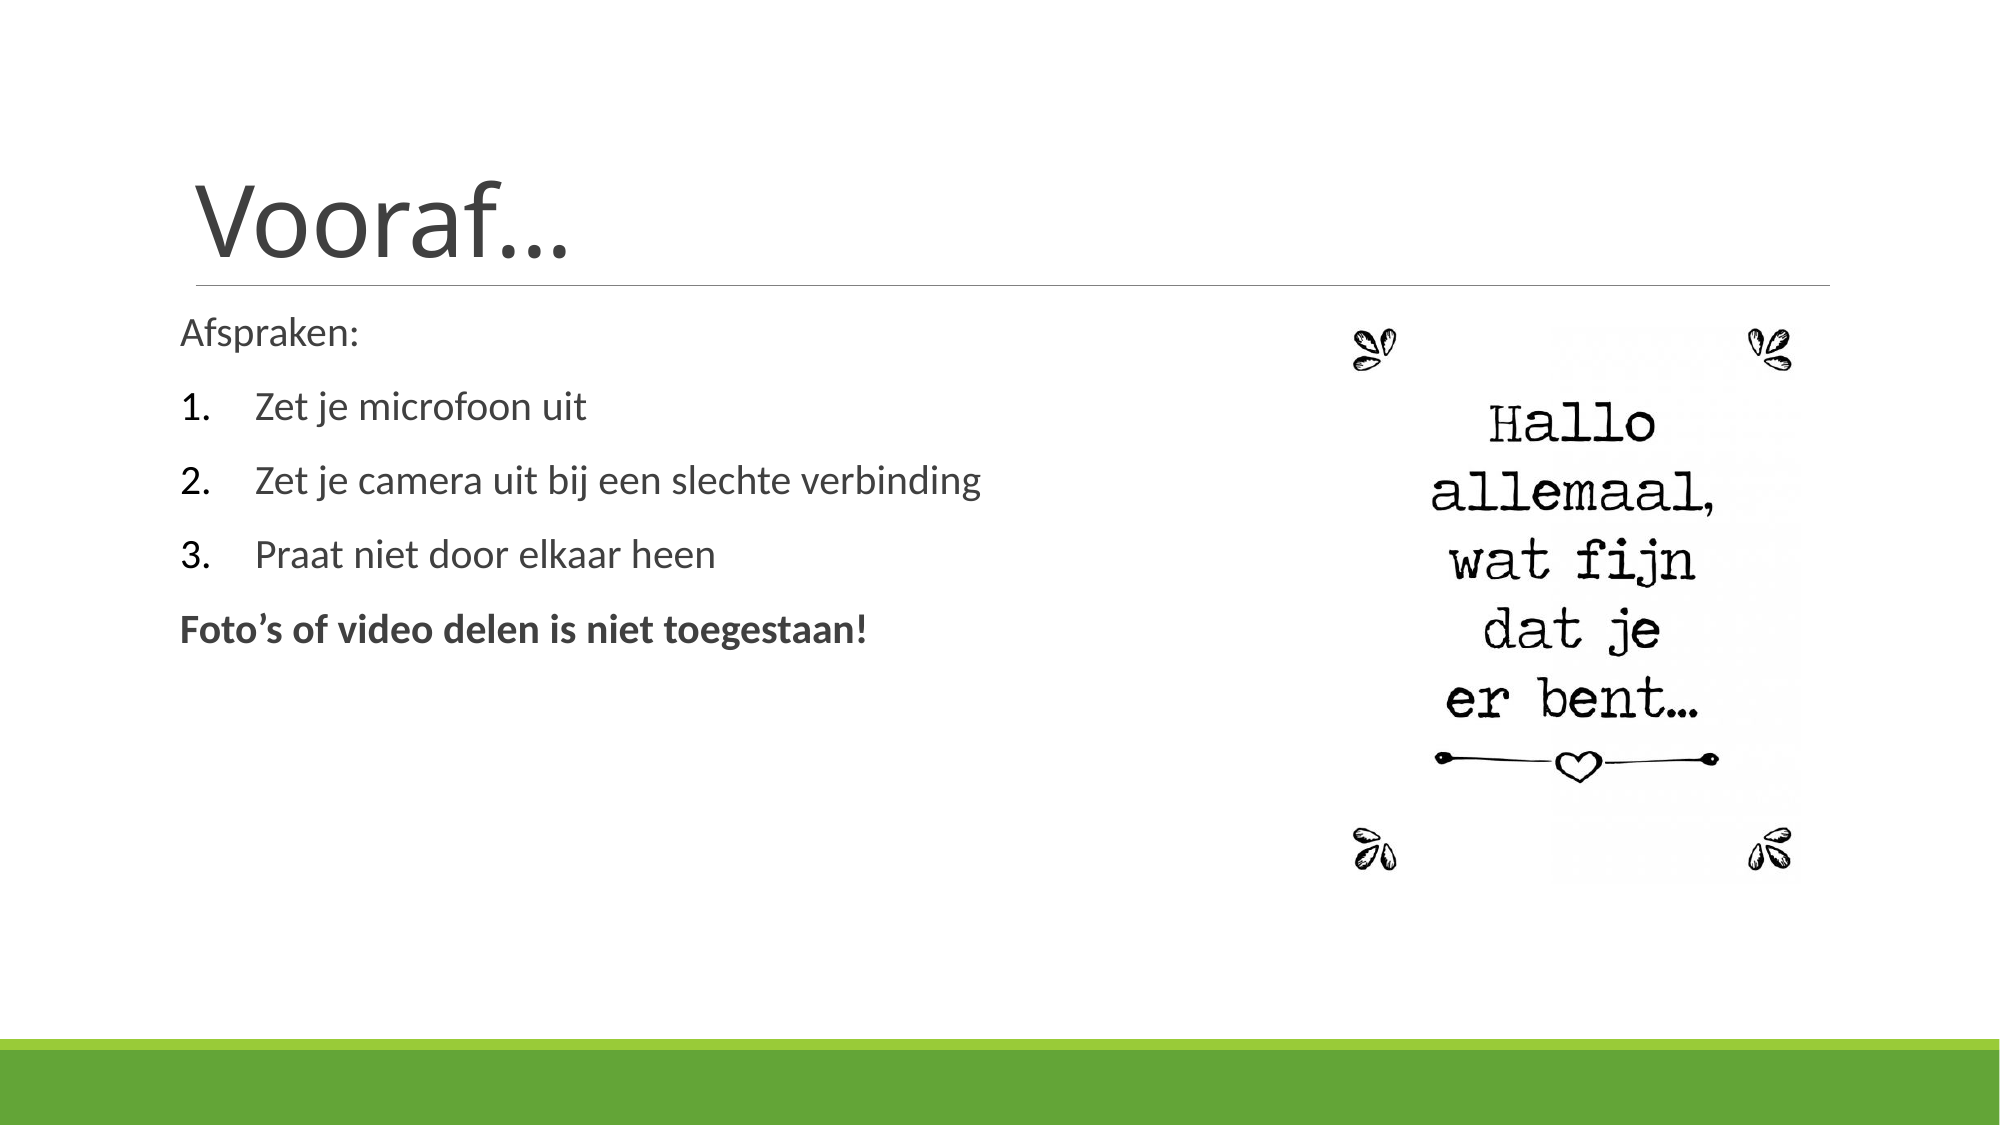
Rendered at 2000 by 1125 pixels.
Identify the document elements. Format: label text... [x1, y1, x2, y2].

title Vooraf... [179, 47, 1830, 285]
picture [1344, 313, 1801, 885]
list Afspraken: Zet je microfoon uit Zet je camera uit bij een slechte verbinding Praat niet door elkaar heen Foto’s of video delen is niet toegestaan! [179, 302, 1239, 963]
